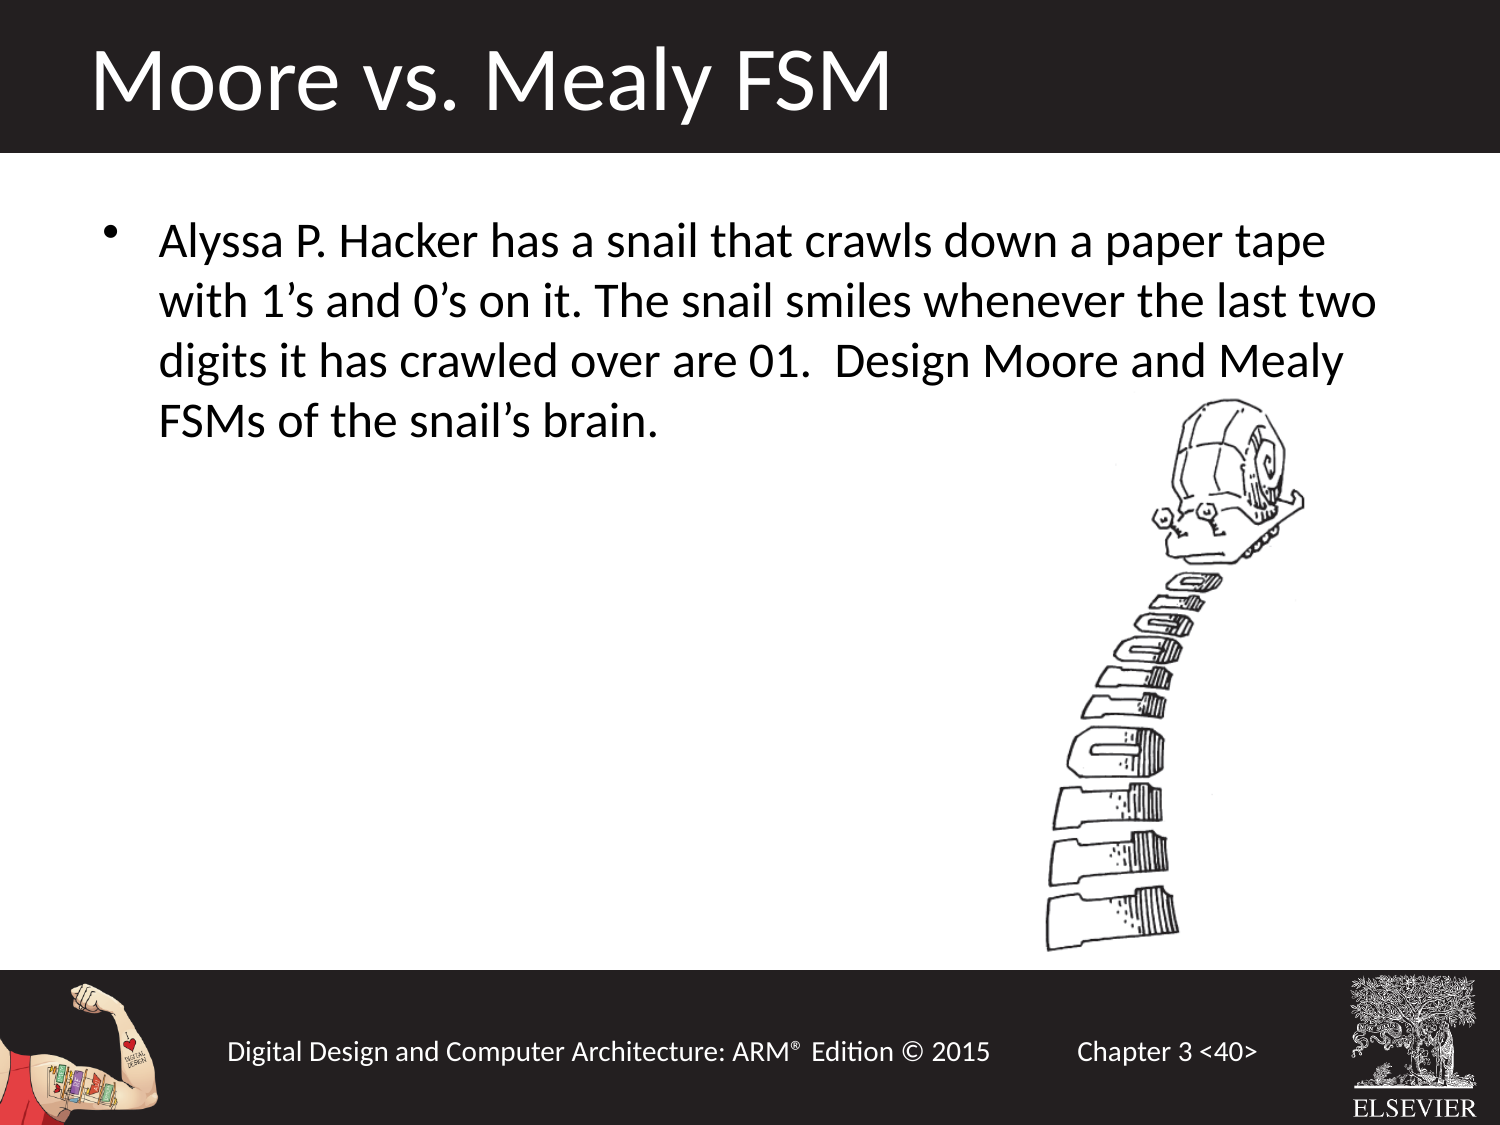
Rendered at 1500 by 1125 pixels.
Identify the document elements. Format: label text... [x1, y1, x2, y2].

picture [0, 979, 163, 1125]
text_box Alyssa P. Hacker has a snail that crawls down a paper tape with 1’s and 0’s on it. The snail smiles whenever the last two digits it has crawled over are 01. Design Moore and Mealy FSMs of the snail’s brain. [87, 200, 1413, 1050]
picture [1350, 974, 1477, 1117]
text_box Moore vs. Mealy FSM [75, 11, 1375, 136]
picture [1024, 387, 1332, 962]
